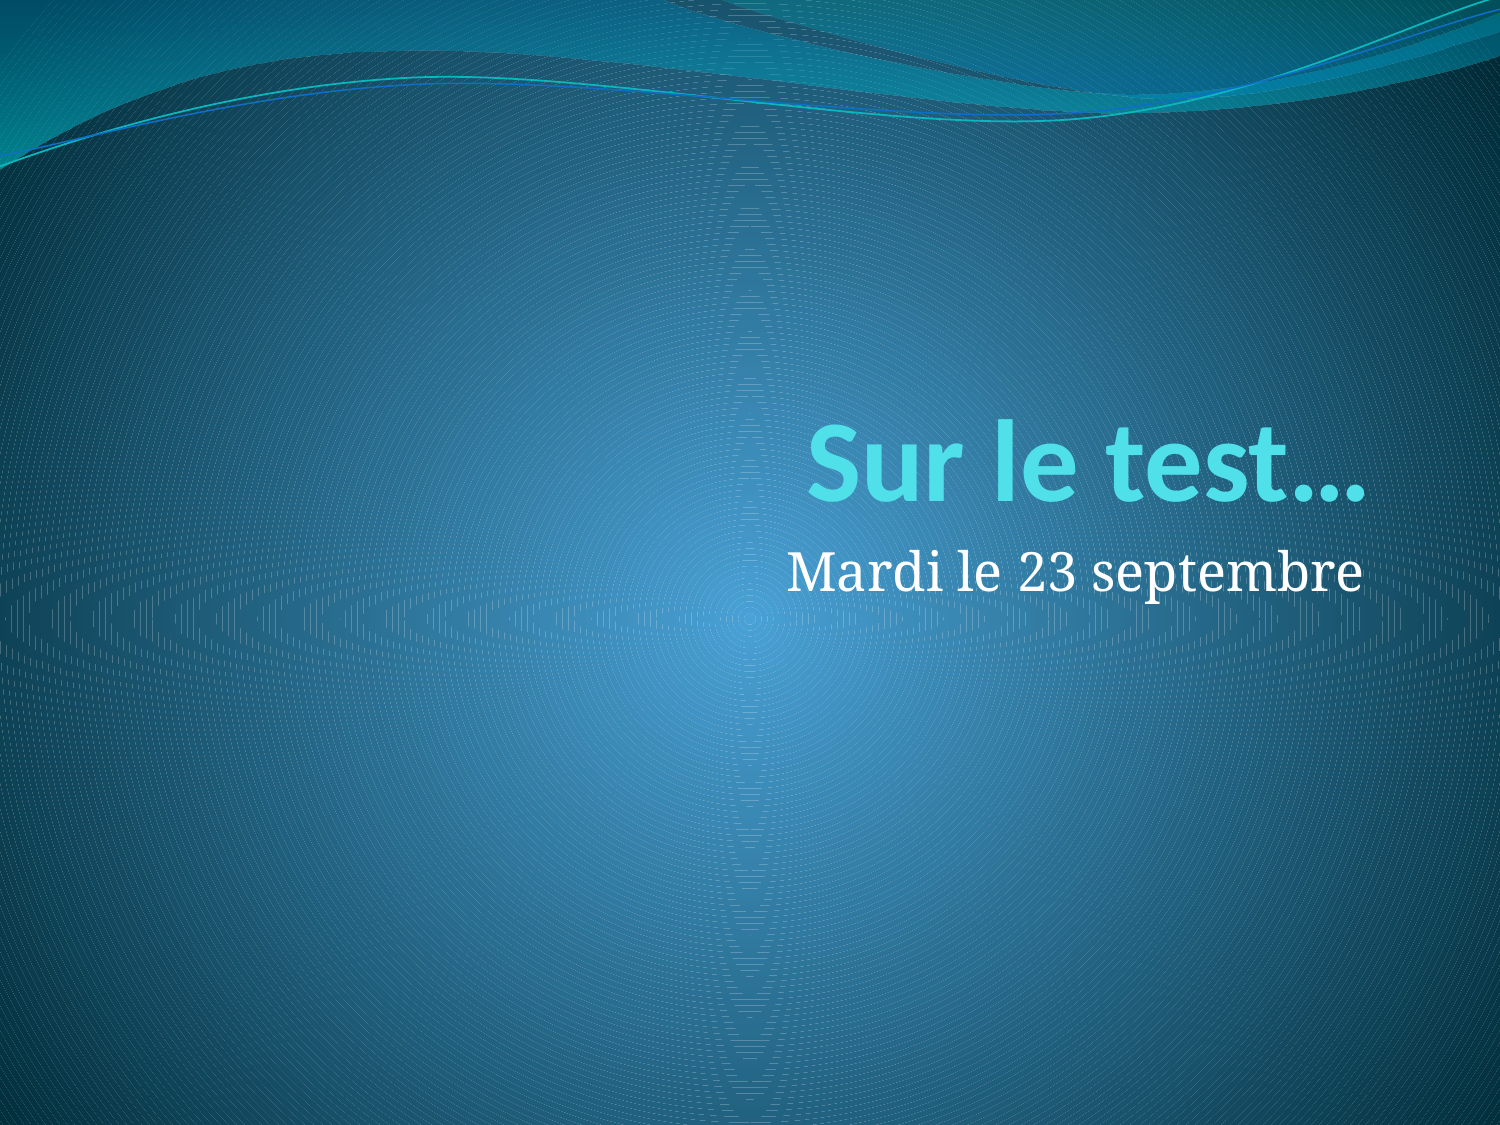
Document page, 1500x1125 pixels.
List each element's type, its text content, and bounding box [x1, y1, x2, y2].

title Sur le test… [87, 224, 1376, 525]
subtitle Mardi le 23 septembre [87, 529, 1376, 818]
